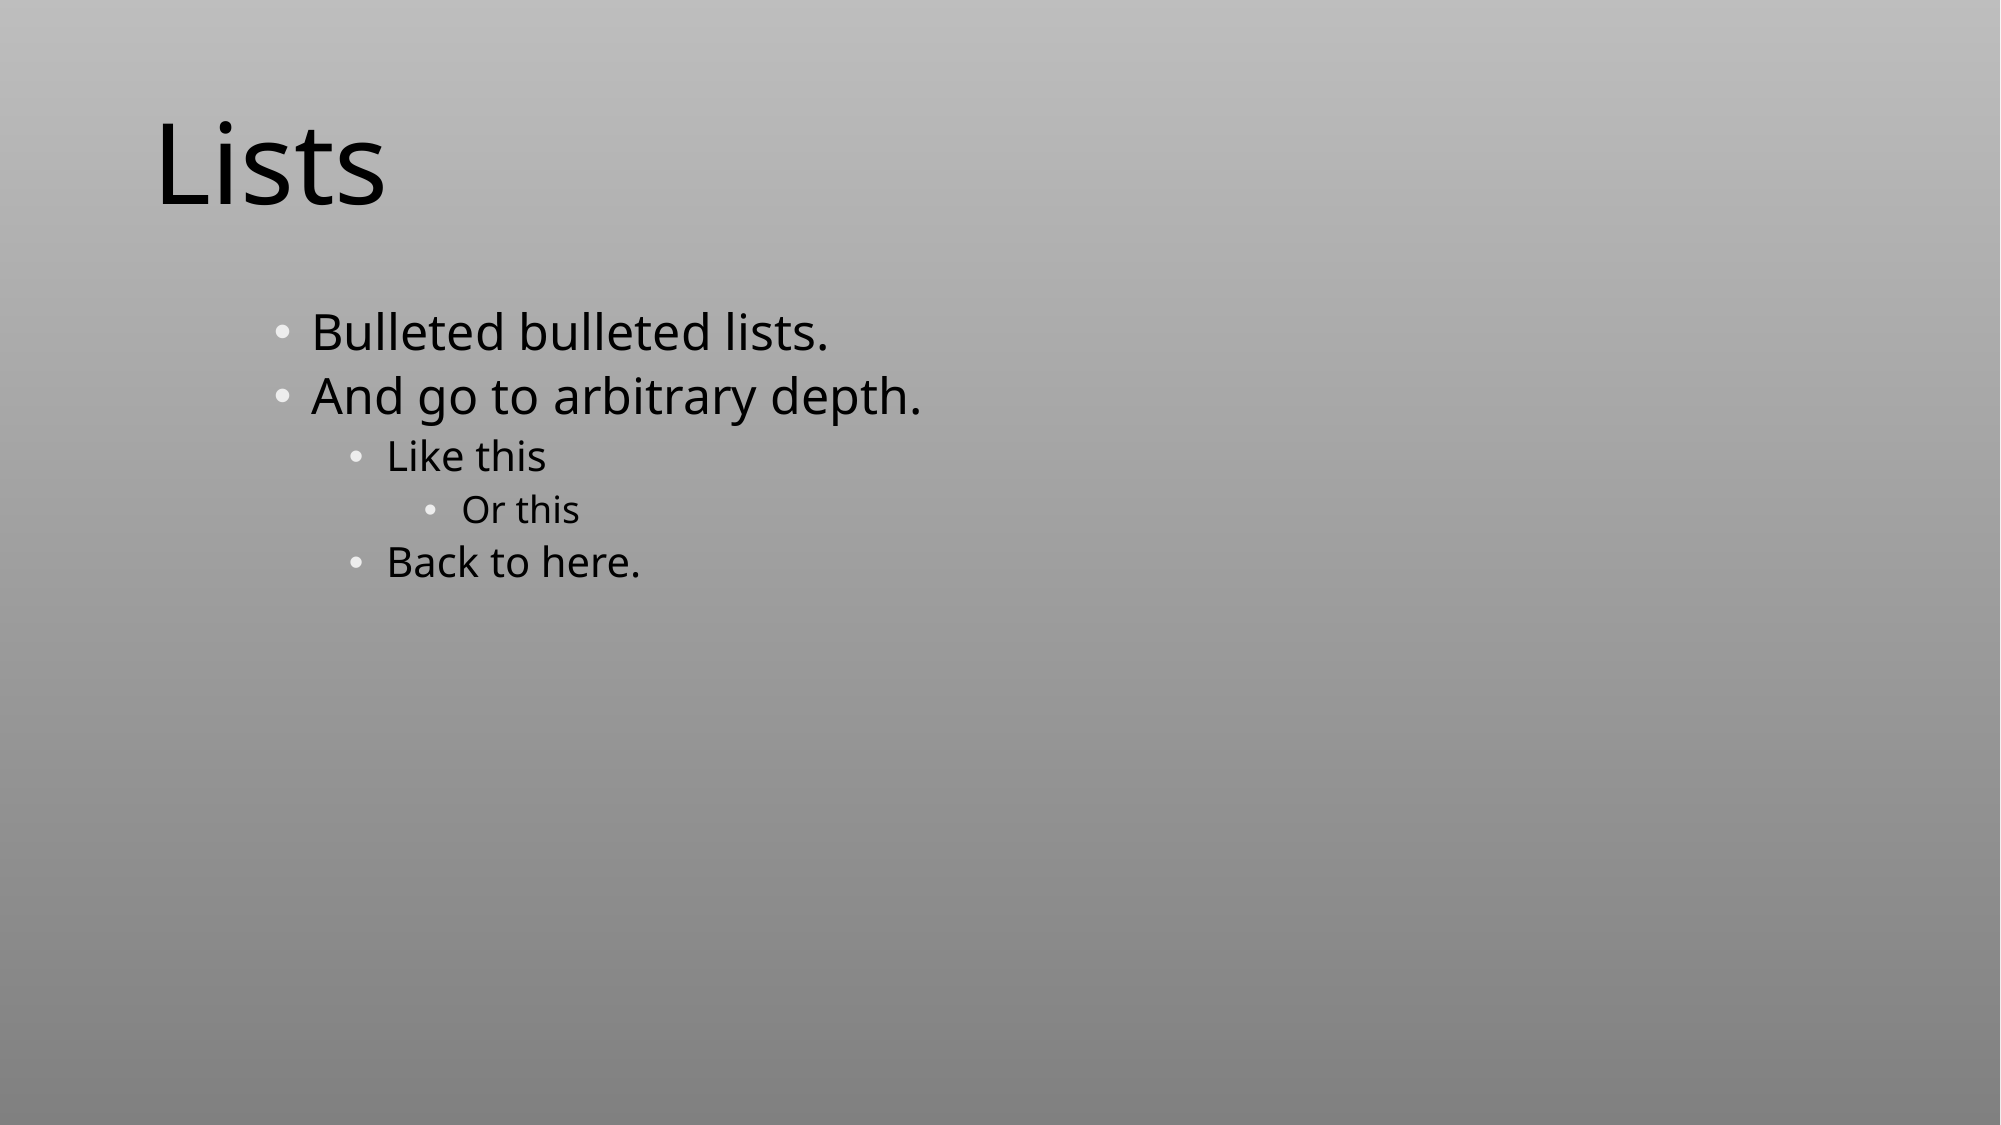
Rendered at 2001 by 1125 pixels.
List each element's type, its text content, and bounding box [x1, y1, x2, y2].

title Lists [137, 59, 1863, 278]
picture [0, 0, 2001, 1125]
list Bulleted bulleted lists. And go to arbitrary depth. Like this Or this Back to here. [183, 299, 1863, 1014]
